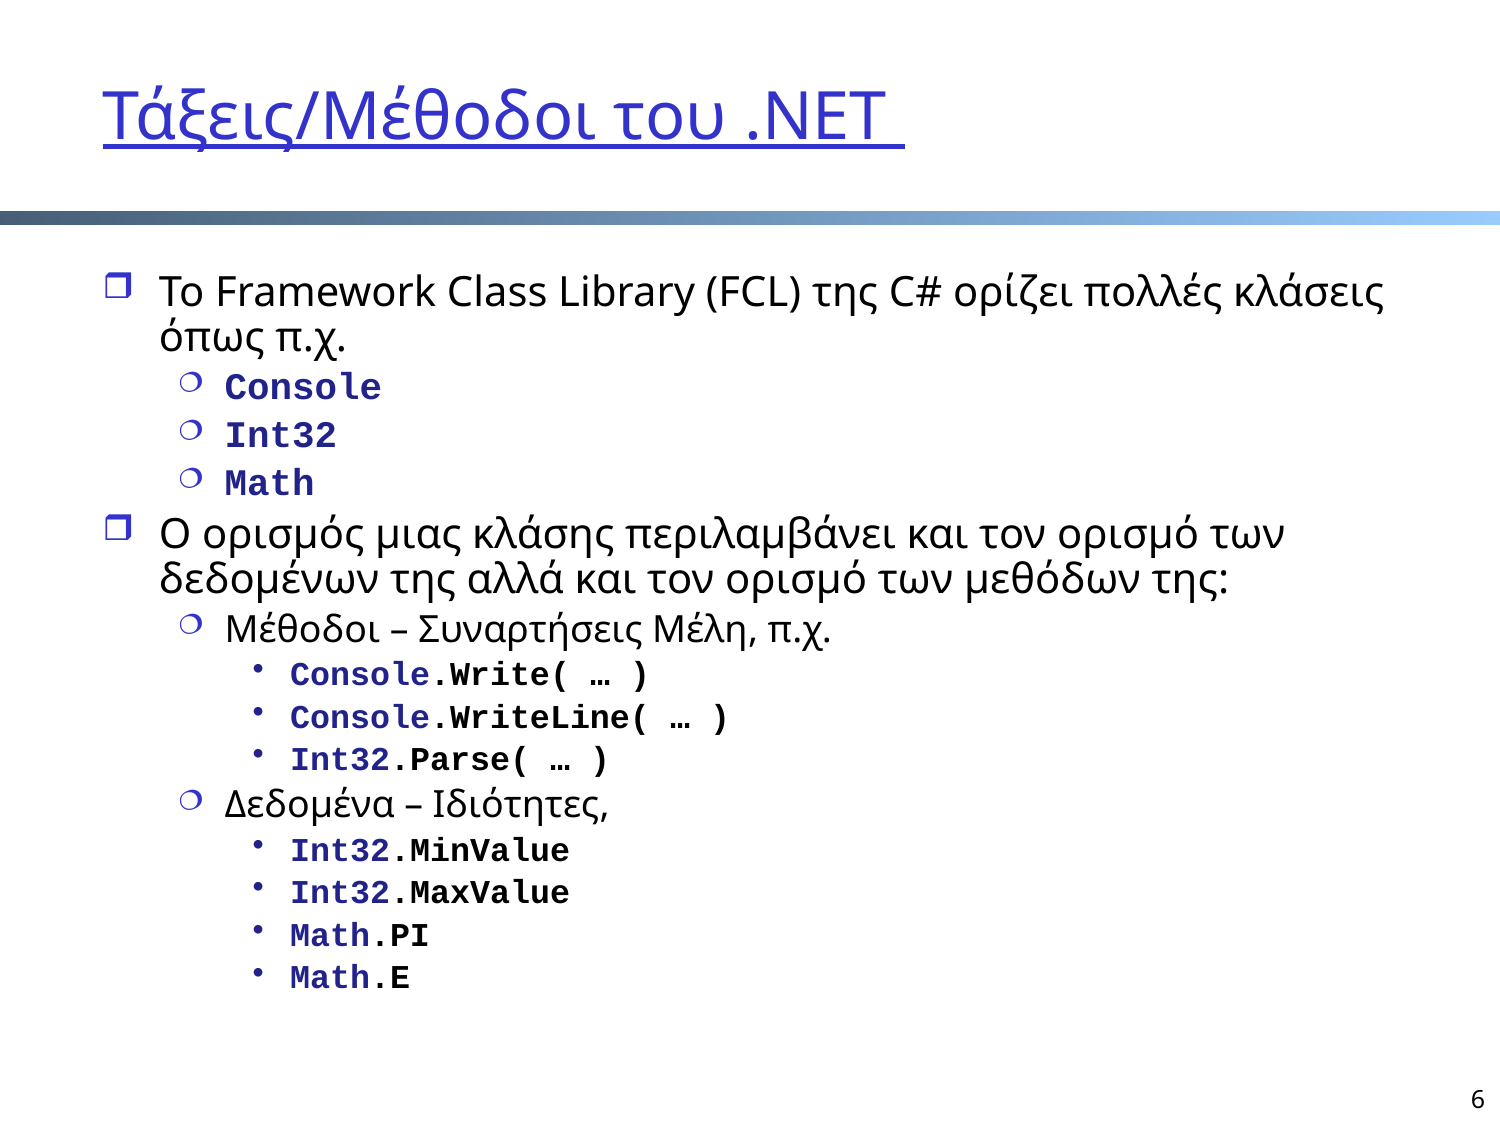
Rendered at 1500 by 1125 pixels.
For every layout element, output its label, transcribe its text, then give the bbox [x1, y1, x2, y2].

title Τάξεις/Μέθοδοι του .ΝΕΤ [87, 37, 1425, 188]
slide_number 6 [1150, 1049, 1500, 1125]
list Το Framework Class Library (FCL) της C# ορίζει πολλές κλάσεις όπως π.χ. Console Int32 Math Ο ορισμός μιας κλάσης περιλαμβάνει και τον ορισμό των δεδομένων της αλλά και τον ορισμό των μεθόδων της: Μέθοδοι – Συναρτήσεις Μέλη, π.χ. Console.Write( … ) Console.WriteLine( … ) Int32.Parse( … ) Δεδομένα – Ιδιότητες, Int32.MinValue Int32.MaxValue Math.PI Math.E [87, 262, 1413, 1088]
